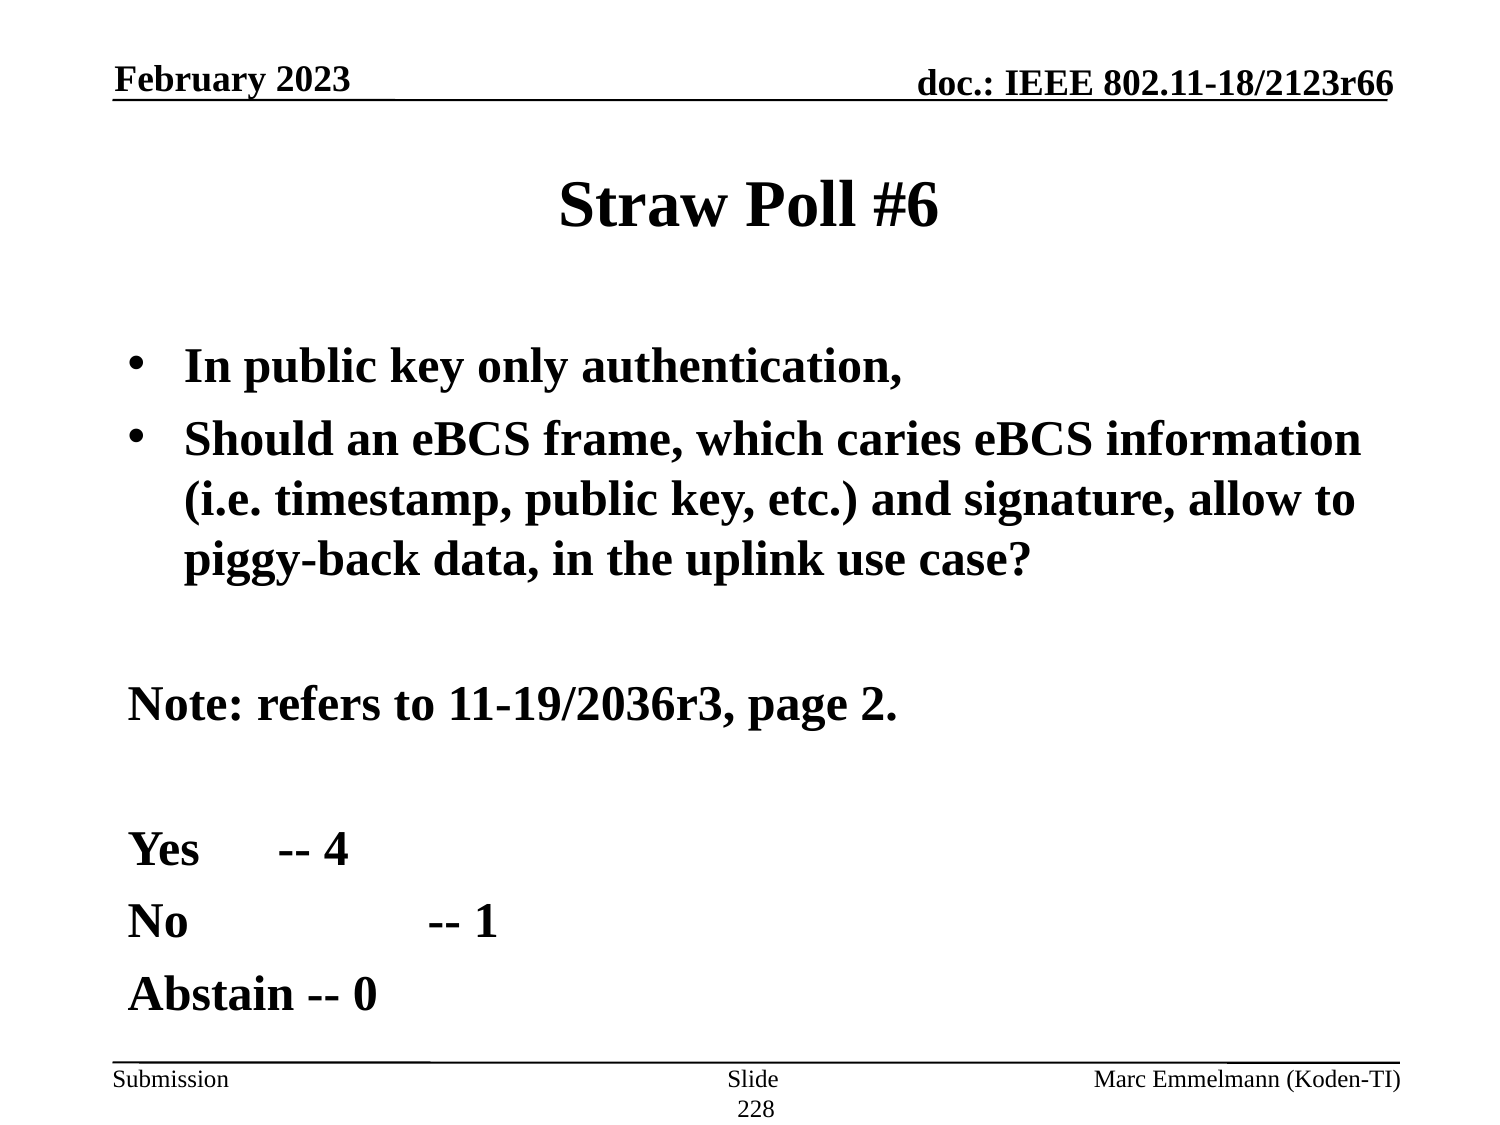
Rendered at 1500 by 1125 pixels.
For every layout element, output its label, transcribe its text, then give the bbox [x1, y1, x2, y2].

footer Marc Emmelmann (Koden-TI) [878, 1061, 1402, 1093]
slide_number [114, 54, 423, 100]
slide_number Slide 228 [712, 1061, 800, 1123]
list In public key only authentication, Should an eBCS frame, which caries eBCS information (i.e. timestamp, public key, etc.) and signature, allow to piggy-back data, in the uplink use case? Note: refers to 11-19/2036r3, page 2. Yes -- 4 No -- 1 Abstain -- 0 [112, 324, 1388, 1000]
title Straw Poll #6 [112, 112, 1388, 288]
